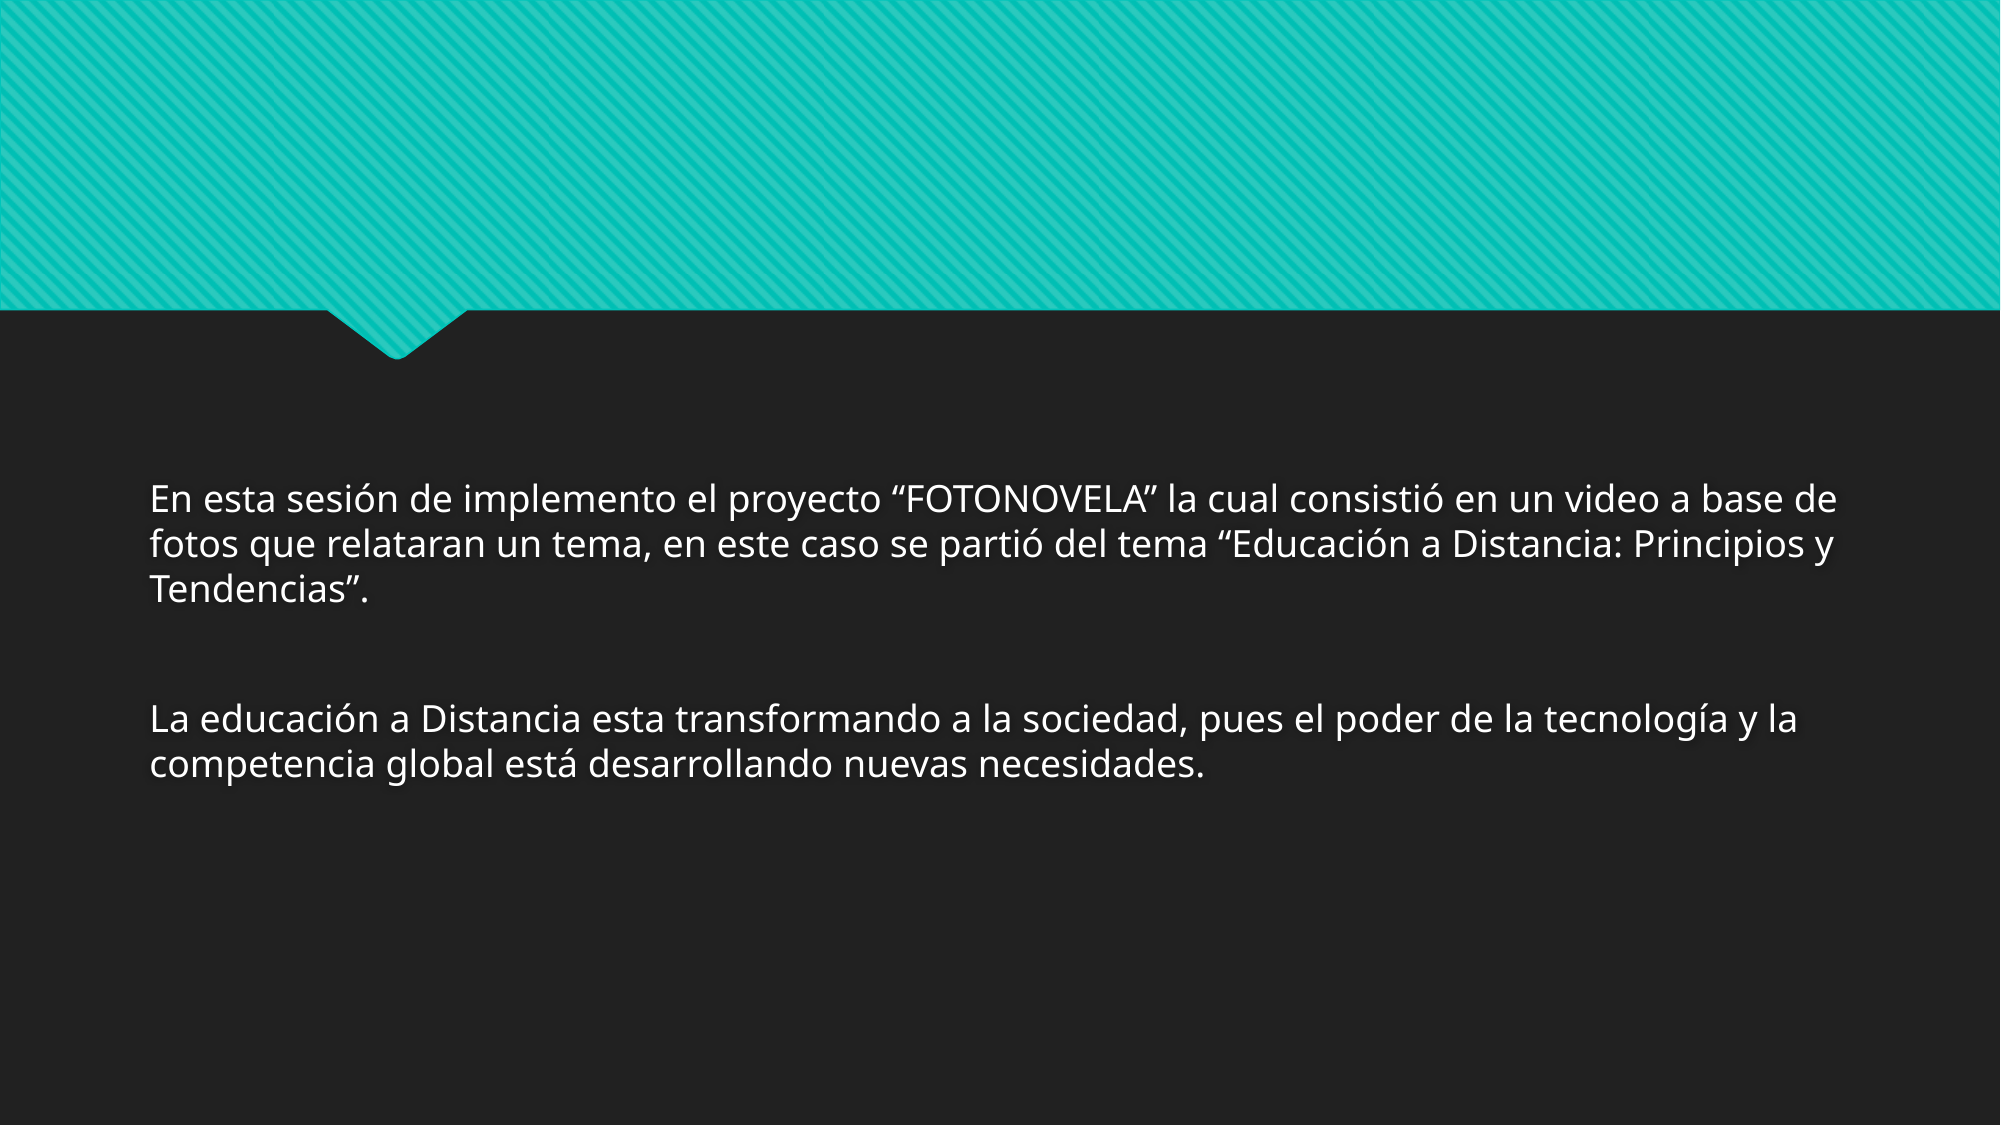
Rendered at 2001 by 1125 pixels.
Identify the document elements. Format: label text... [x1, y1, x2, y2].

list En esta sesión de implemento el proyecto “FOTONOVELA” la cual consistió en un video a base de fotos que relataran un tema, en este caso se partió del tema “Educación a Distancia: Principios y Tendencias”. La educación a Distancia esta transformando a la sociedad, pues el poder de la tecnología y la competencia global está desarrollando nuevas necesidades. [134, 364, 1866, 962]
